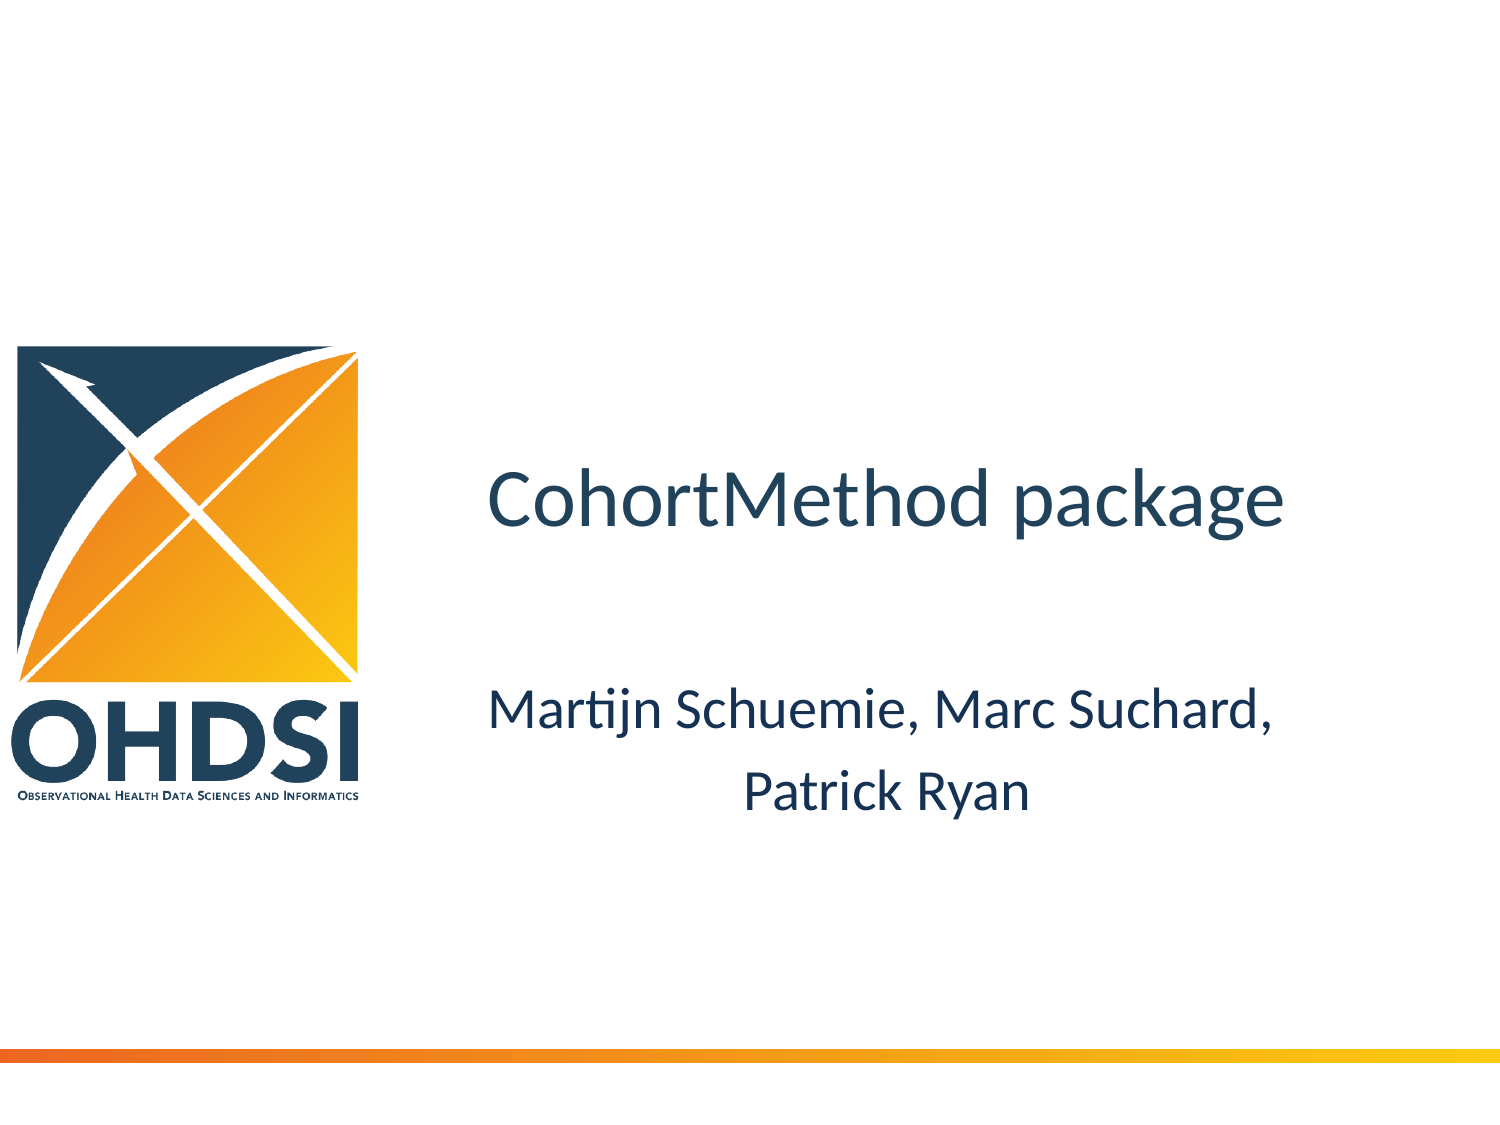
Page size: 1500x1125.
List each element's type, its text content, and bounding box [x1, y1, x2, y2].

picture [0, 307, 403, 838]
subtitle Martijn Schuemie, Marc Suchard, Patrick Ryan [387, 662, 1388, 950]
title CohortMethod package [387, 349, 1388, 638]
